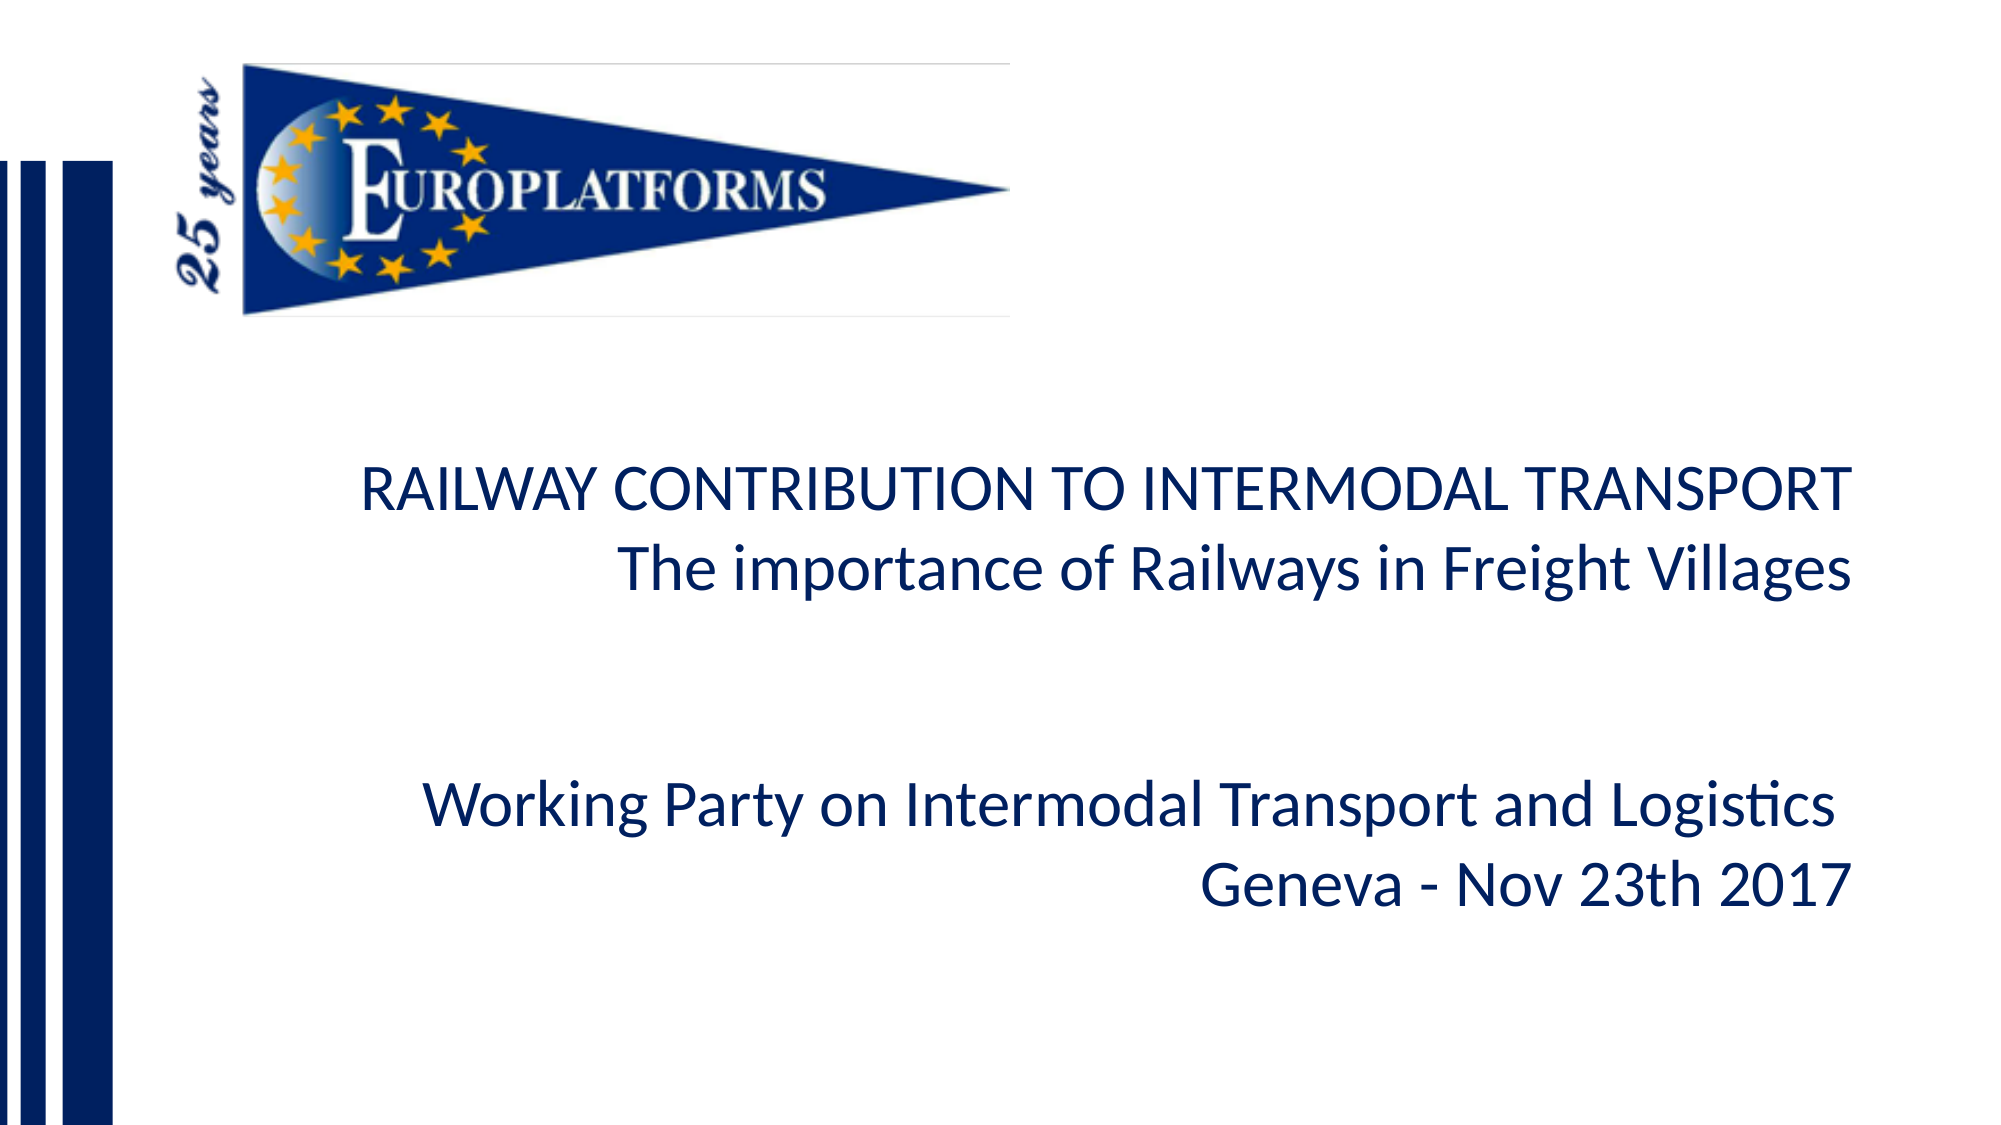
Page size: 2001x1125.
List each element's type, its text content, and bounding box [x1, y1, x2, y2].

text_box Working Party on Intermodal Transport and Logistics Geneva - Nov 23th 2017 [376, 752, 1869, 928]
picture [112, 53, 1010, 349]
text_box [0, 586, 539, 700]
text_box RAILWAY CONTRIBUTION TO INTERMODAL TRANSPORT The importance of Railways in Freight Villages [295, 436, 1869, 612]
